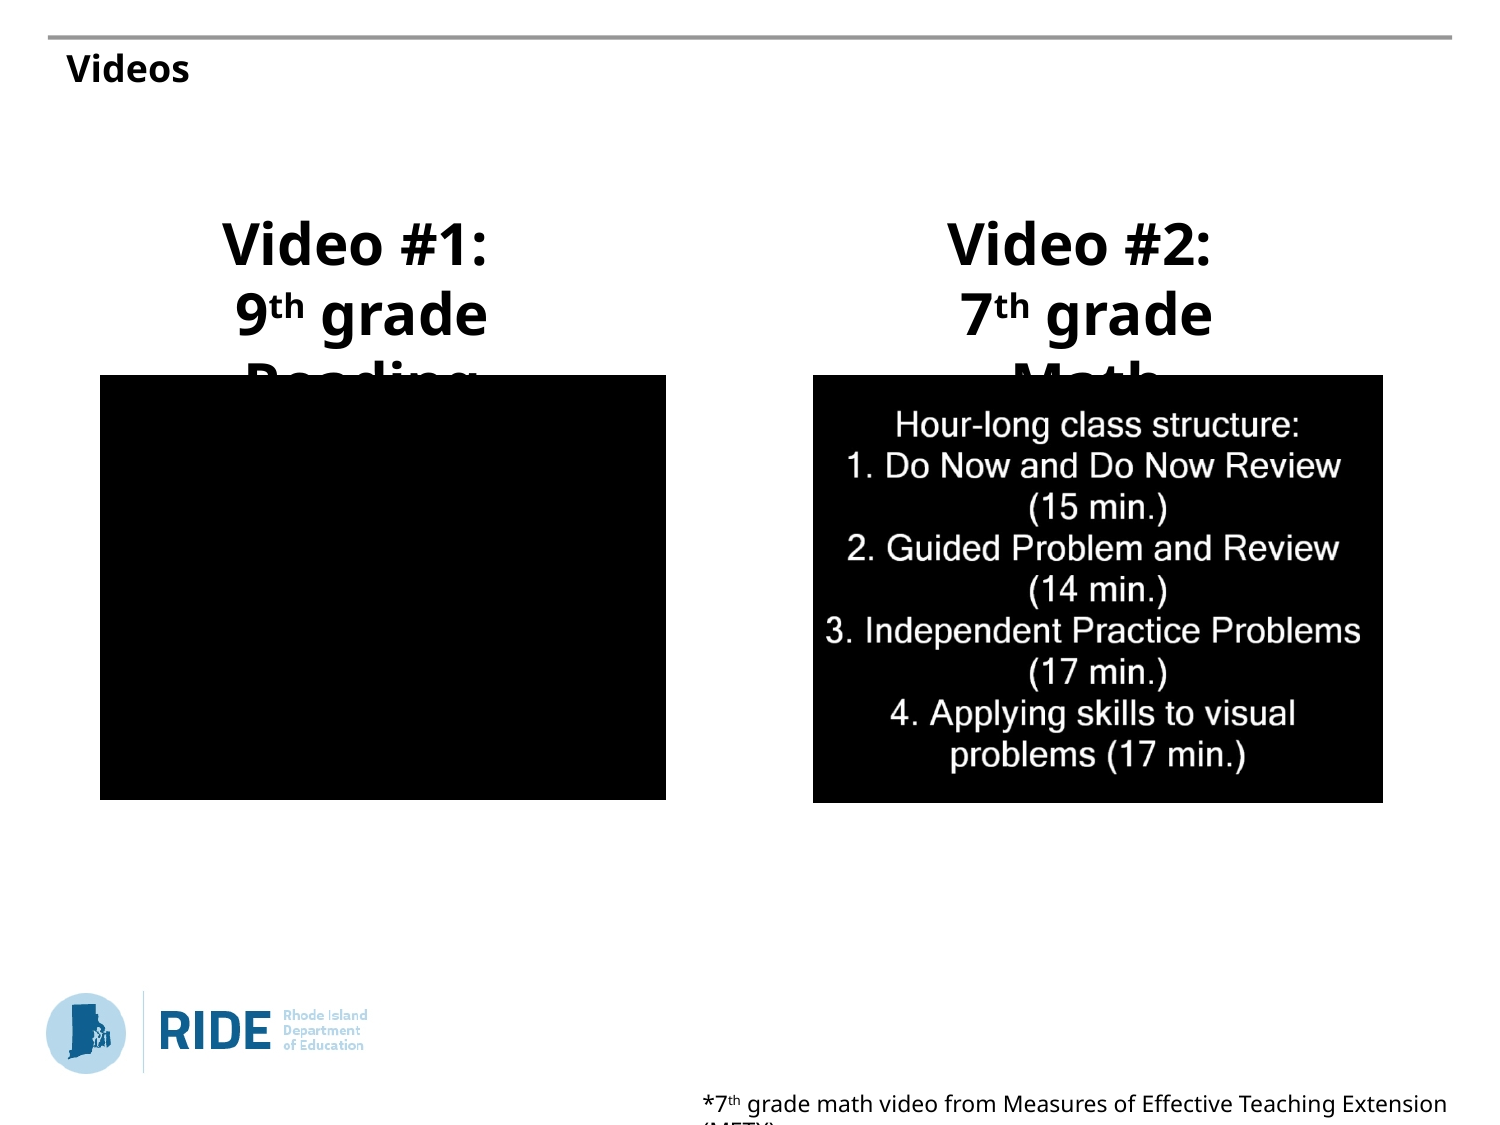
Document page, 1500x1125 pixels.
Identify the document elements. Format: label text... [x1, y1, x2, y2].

title Videos [51, 37, 1449, 176]
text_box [812, 374, 1384, 804]
text_box Video #1: 9th grade Reading [99, 200, 625, 374]
text_box Video #2: 7th grade Math [862, 200, 1313, 373]
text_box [99, 374, 667, 801]
picture [37, 985, 413, 1079]
text_box *7th grade math video from Measures of Effective Teaching Extension (METX) [687, 1082, 1500, 1125]
